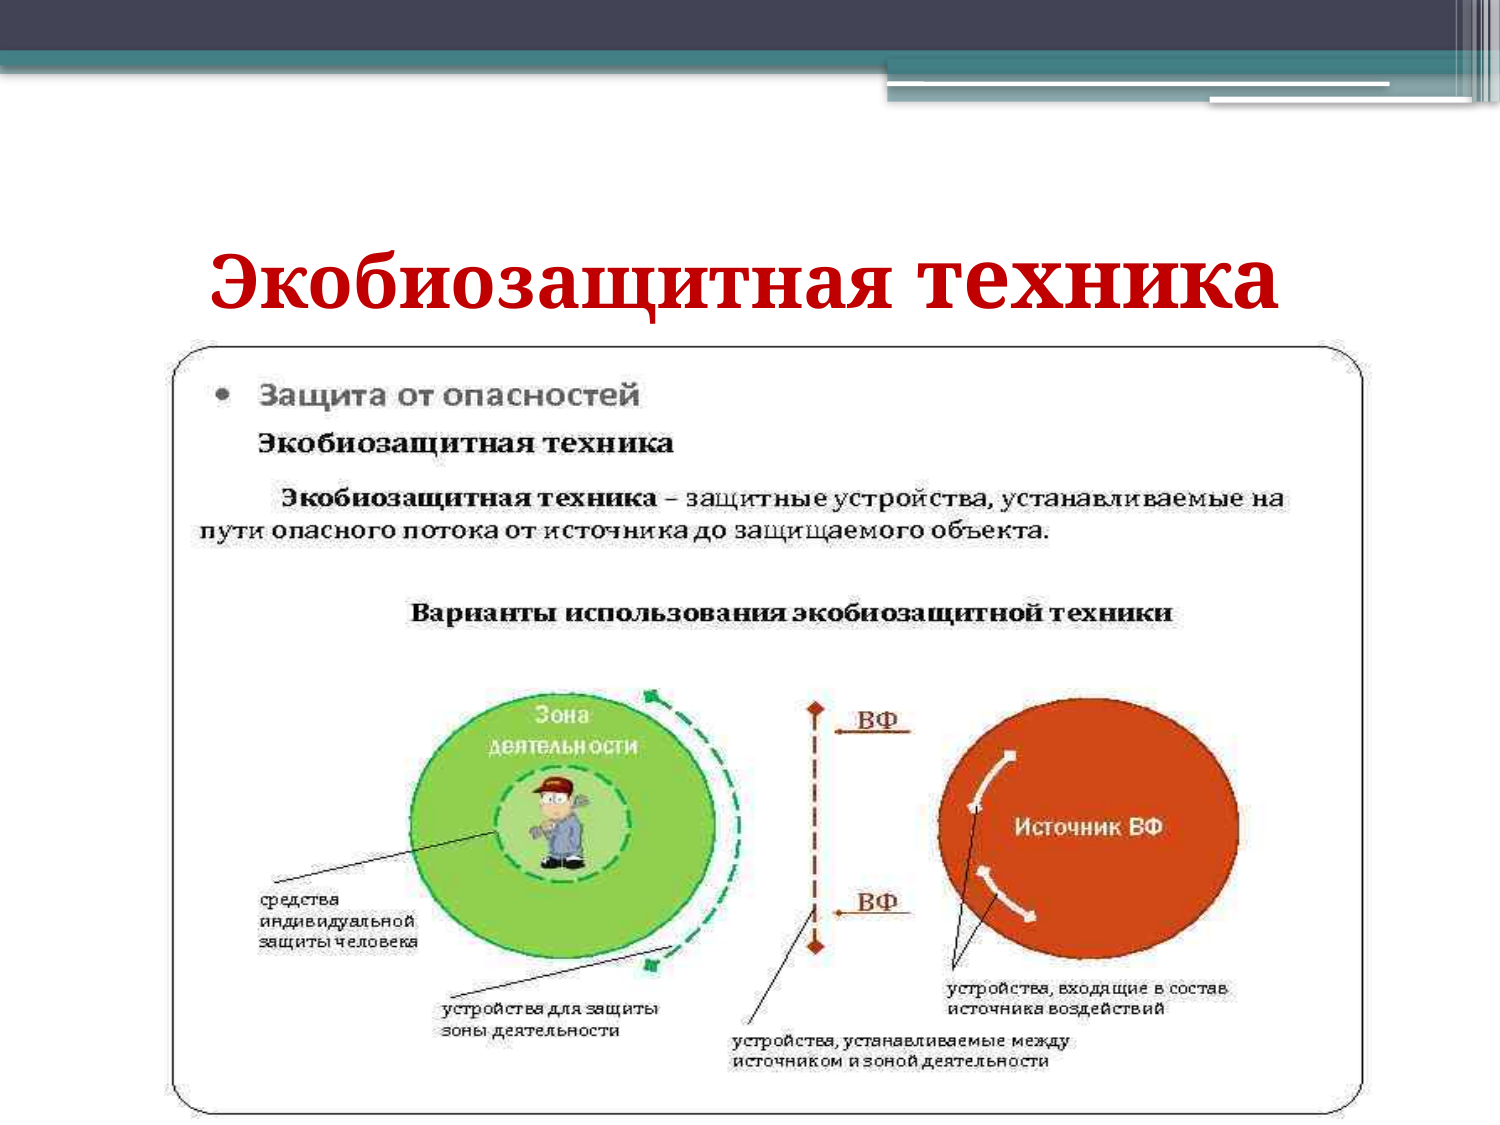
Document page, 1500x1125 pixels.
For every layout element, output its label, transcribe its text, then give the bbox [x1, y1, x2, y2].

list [163, 339, 1372, 1125]
title Экобиозащитная техника [70, 187, 1421, 363]
